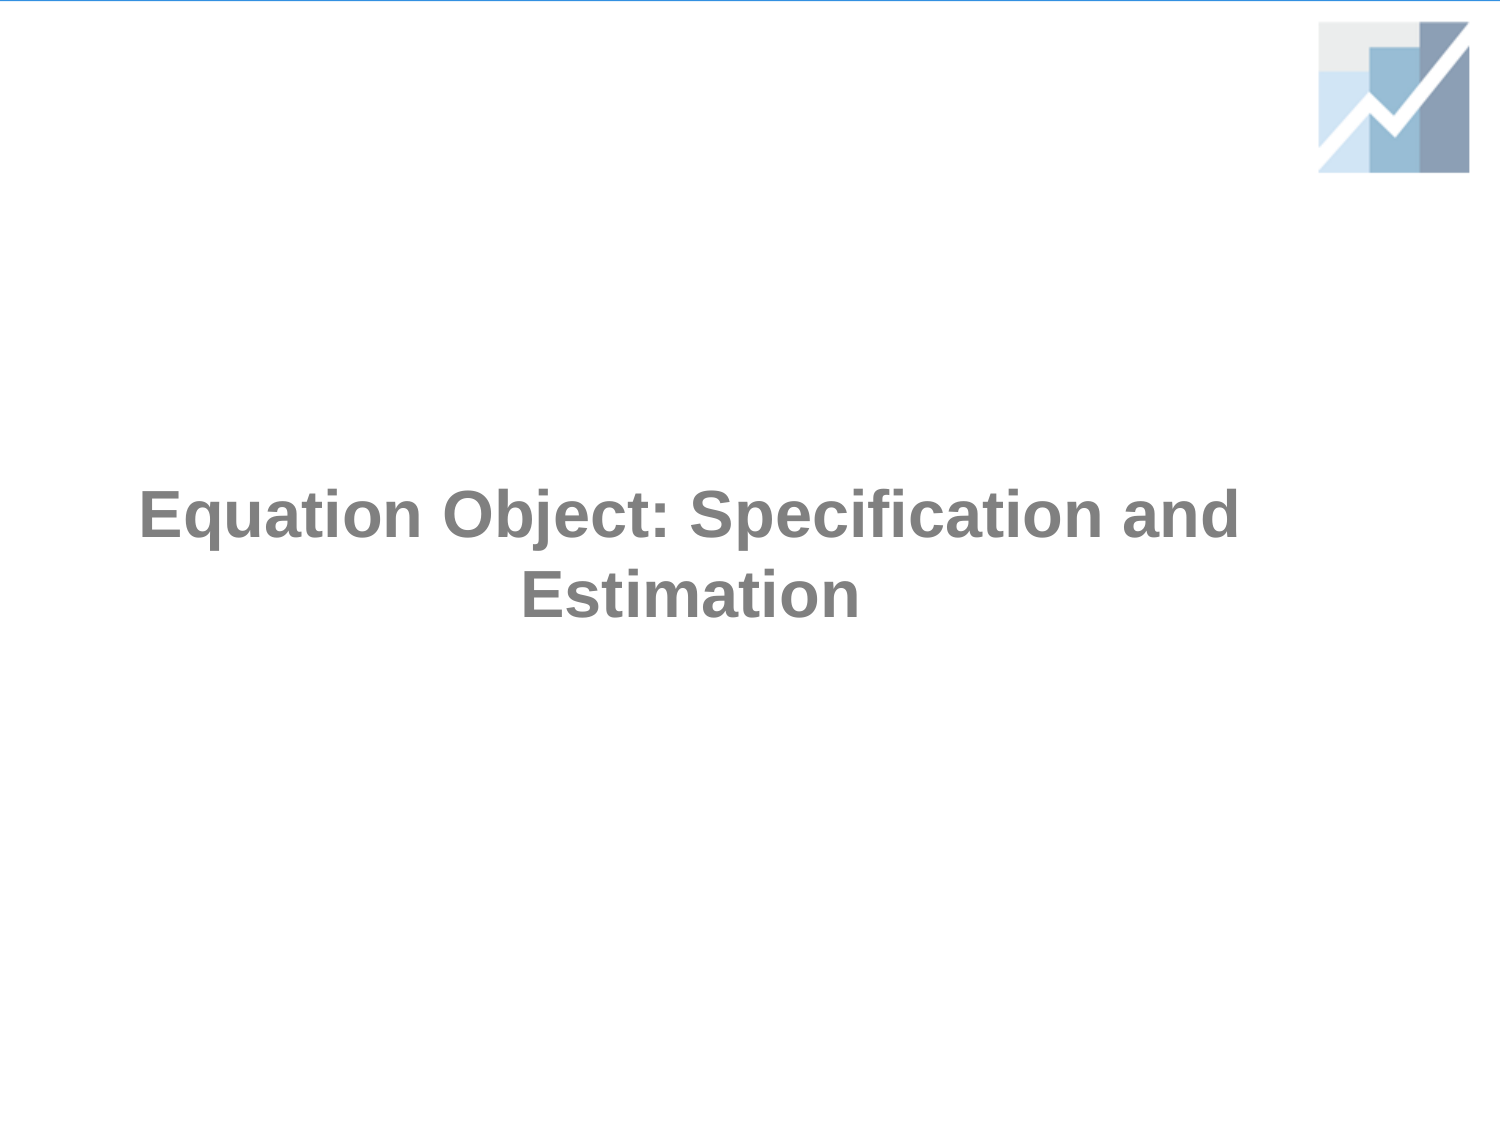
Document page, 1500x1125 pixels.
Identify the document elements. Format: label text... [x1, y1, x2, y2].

picture [1300, 11, 1479, 181]
subtitle Equation Object: Specification and Estimation [63, 463, 1318, 727]
